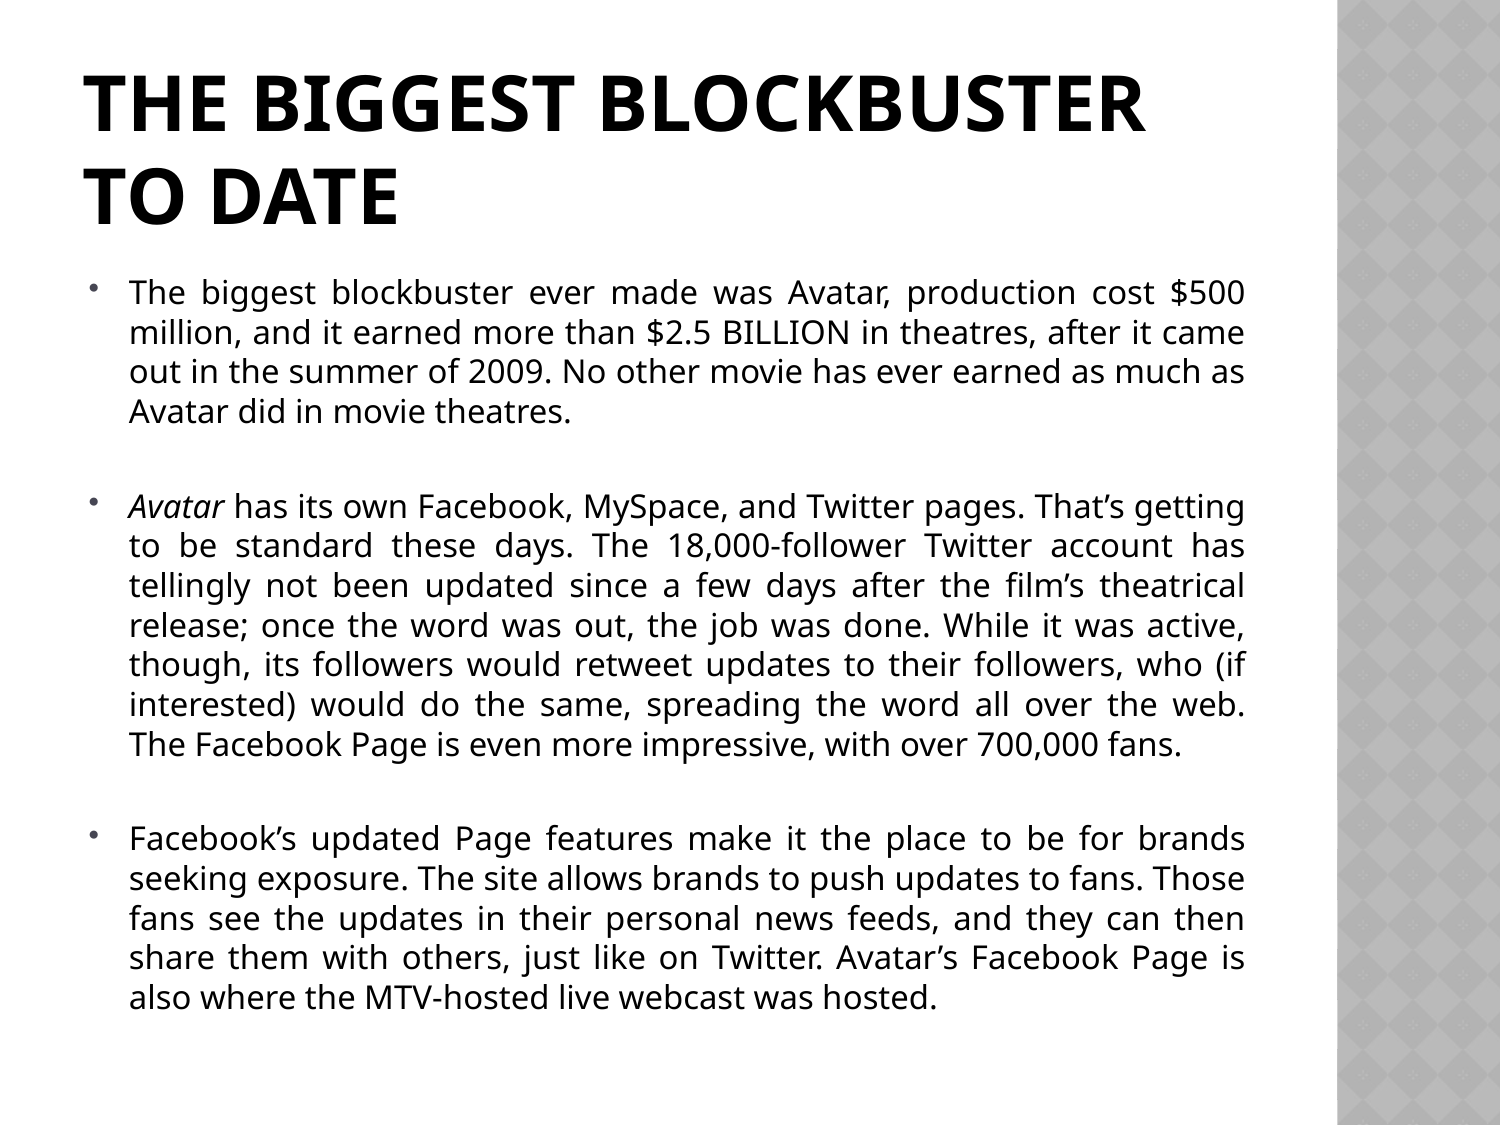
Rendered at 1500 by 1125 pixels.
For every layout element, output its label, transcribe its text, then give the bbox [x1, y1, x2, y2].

title The biggest blockbuster to date [75, 52, 1263, 240]
list The biggest blockbuster ever made was Avatar, production cost $500 million, and it earned more than $2.5 BILLION in theatres, after it came out in the summer of 2009. No other movie has ever earned as much as Avatar did in movie theatres. Avatar has its own Facebook, MySpace, and Twitter pages. That’s getting to be standard these days. The 18,000-follower Twitter account has tellingly not been updated since a few days after the film’s theatrical release; once the word was out, the job was done. While it was active, though, its followers would retweet updates to their followers, who (if interested) would do the same, spreading the word all over the web. The Facebook Page is even more impressive, with over 700,000 fans. Facebook’s updated Page features make it the place to be for brands seeking exposure. The site allows brands to push updates to fans. Those fans see the updates in their personal news feeds, and they can then share them with others, just like on Twitter. Avatar’s Facebook Page is also where the MTV-hosted live webcast was hosted. [75, 264, 1263, 1059]
